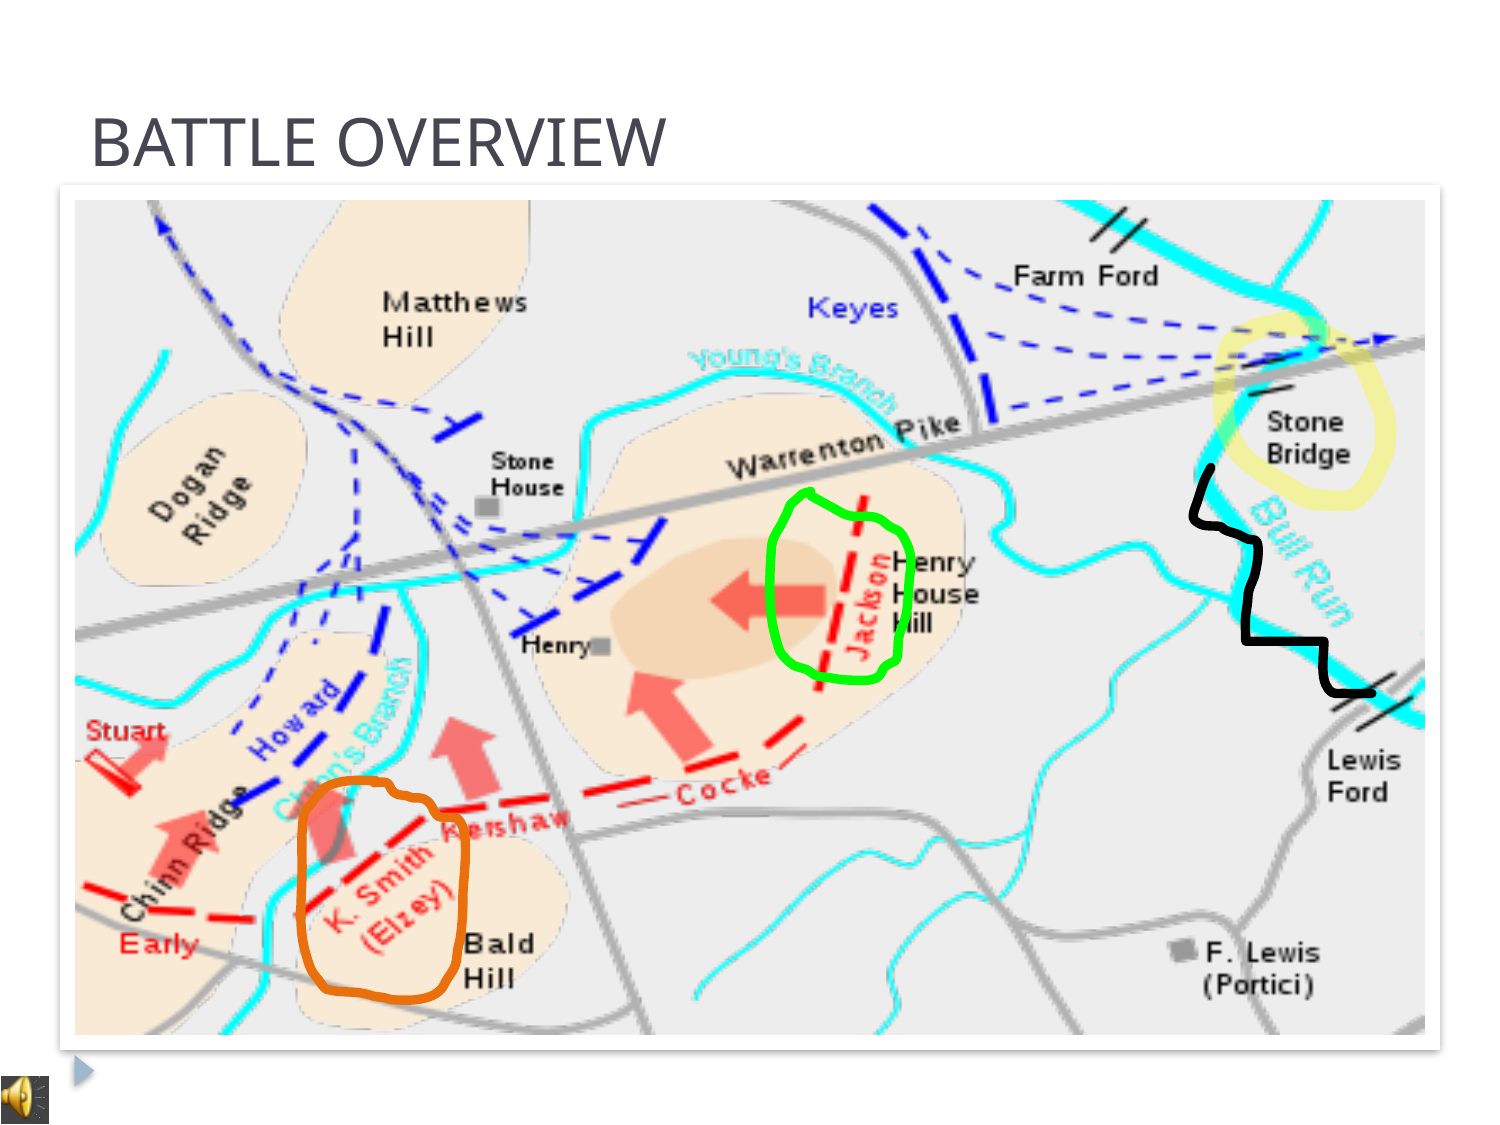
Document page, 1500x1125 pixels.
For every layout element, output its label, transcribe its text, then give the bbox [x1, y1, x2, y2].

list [74, 199, 1426, 1036]
title BATTLE OVERVIEW [75, 24, 1425, 183]
picture [0, 1074, 51, 1125]
